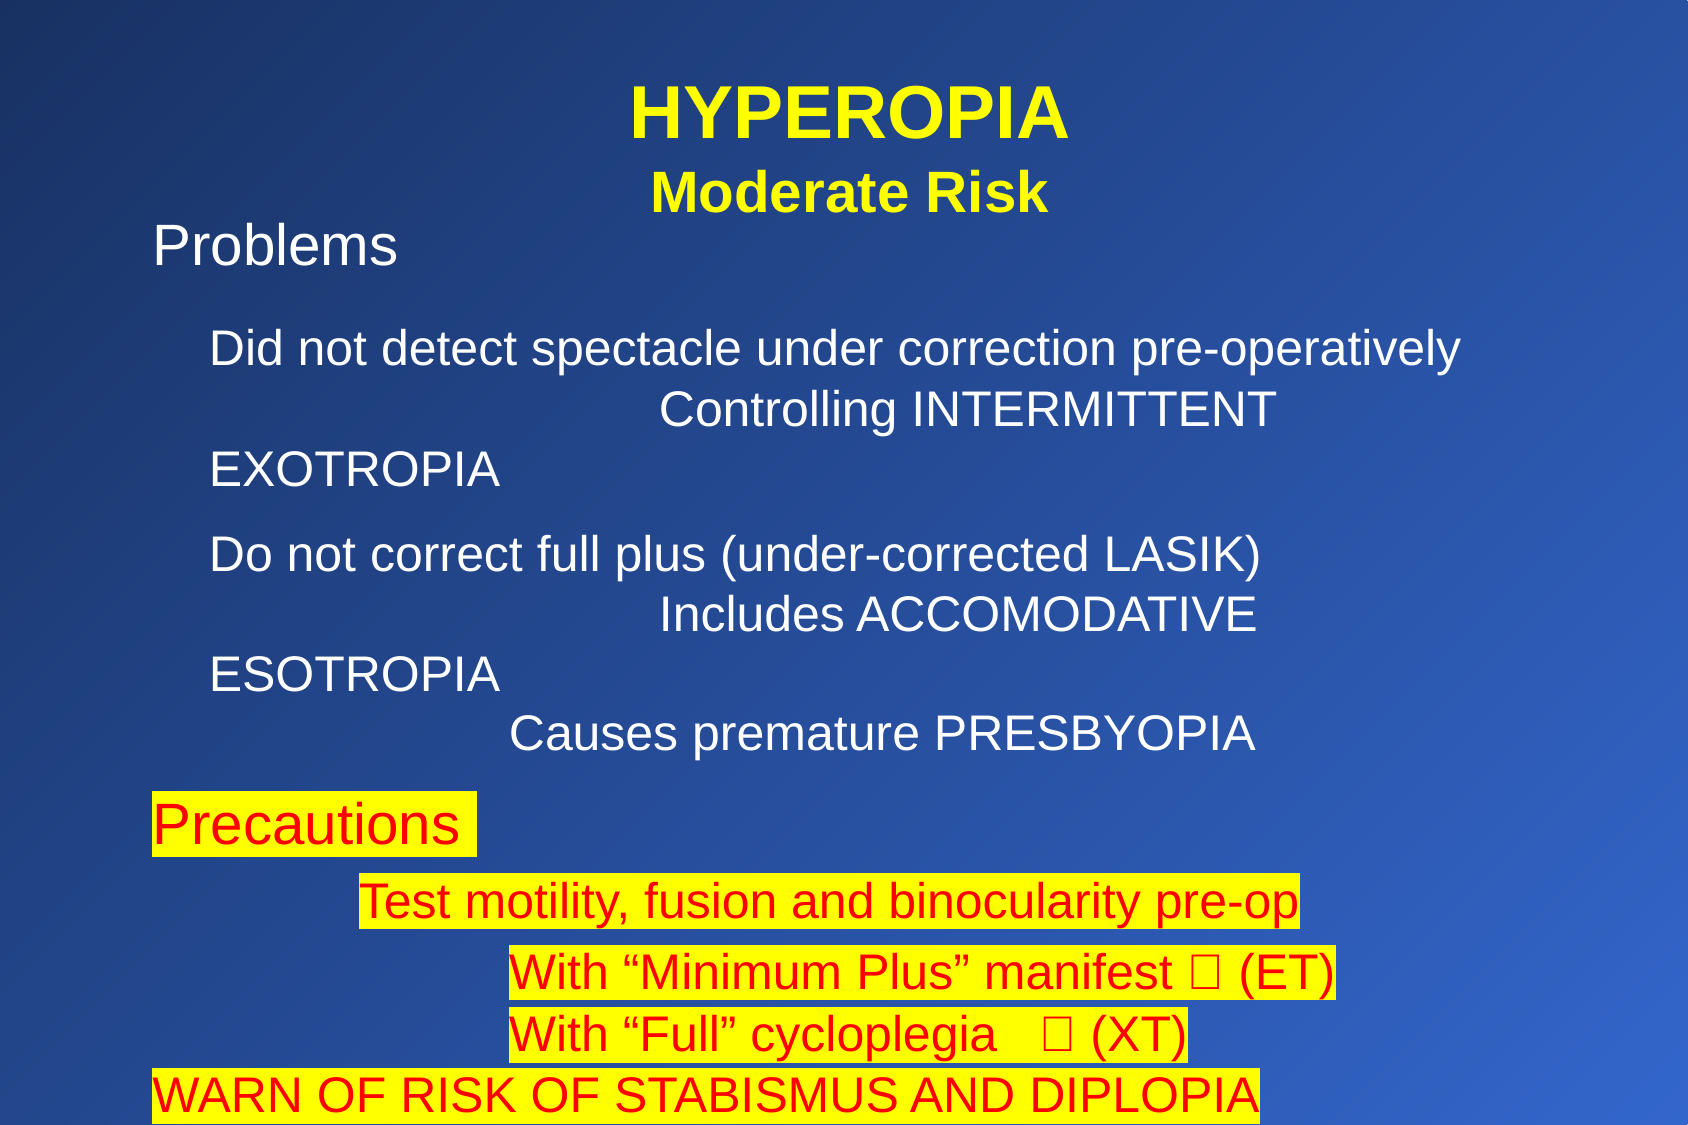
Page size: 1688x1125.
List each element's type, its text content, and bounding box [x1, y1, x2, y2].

title HYPEROPIA Moderate Risk [132, 50, 1568, 238]
list Problems Did not detect spectacle under correction pre-operatively Controlling INTERMITTENT EXOTROPIA Do not correct full plus (under-corrected LASIK) Includes ACCOMODATIVE ESOTROPIA Causes premature PRESBYOPIA Precautions Test motility, fusion and binocularity pre-op With “Minimum Plus” manifest  (ET) With “Full” cycloplegia  (XT) WARN OF RISK OF STABISMUS AND DIPLOPIA [137, 200, 1568, 1063]
